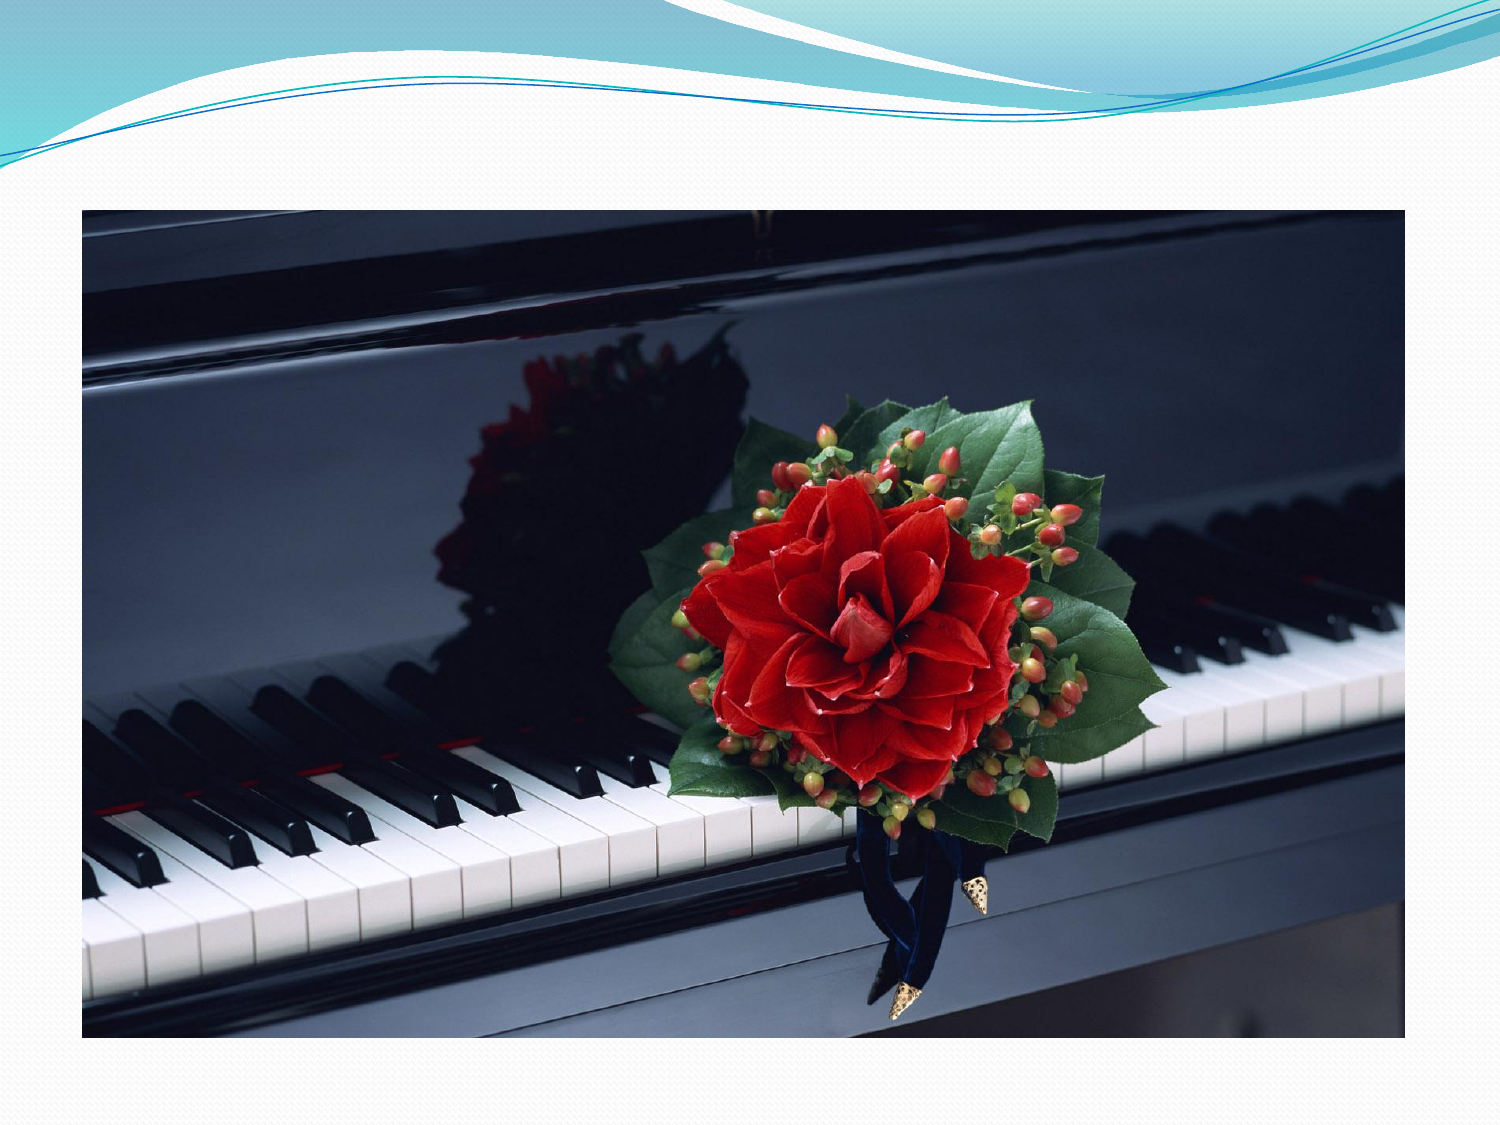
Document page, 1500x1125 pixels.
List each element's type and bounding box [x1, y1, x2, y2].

picture [81, 210, 1406, 1038]
